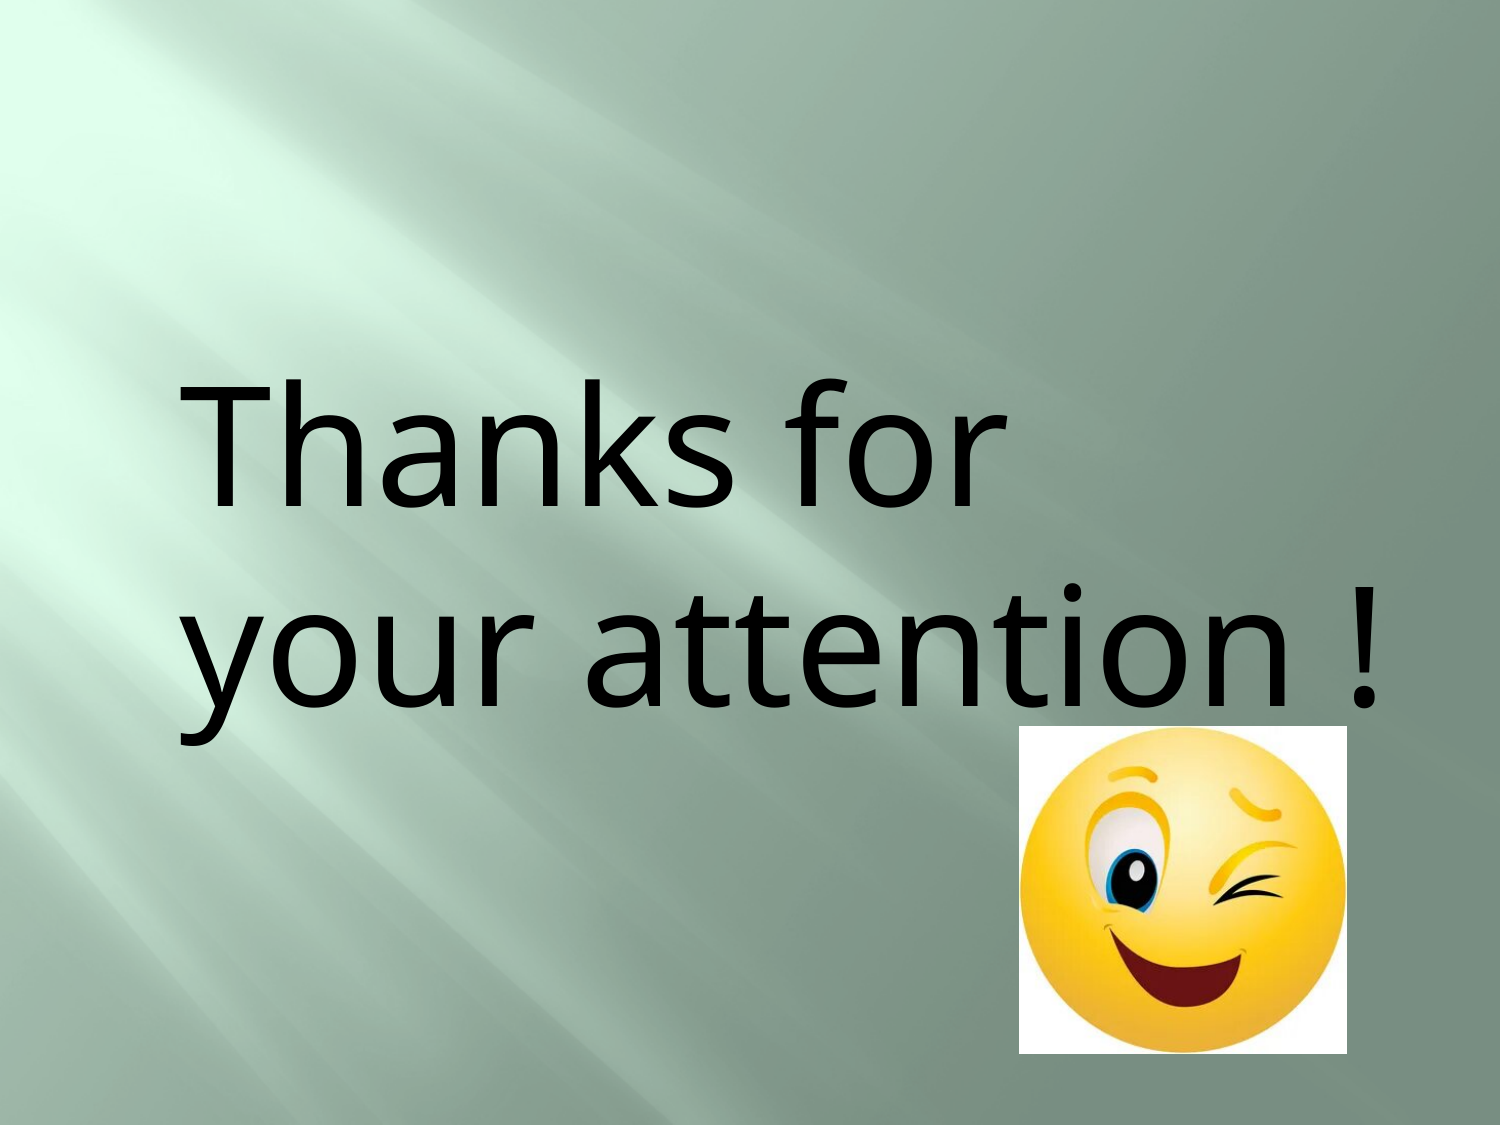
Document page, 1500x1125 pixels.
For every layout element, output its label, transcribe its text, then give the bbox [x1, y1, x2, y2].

list Thanks for your attention ! [75, 262, 1425, 1035]
picture [1019, 726, 1347, 1054]
